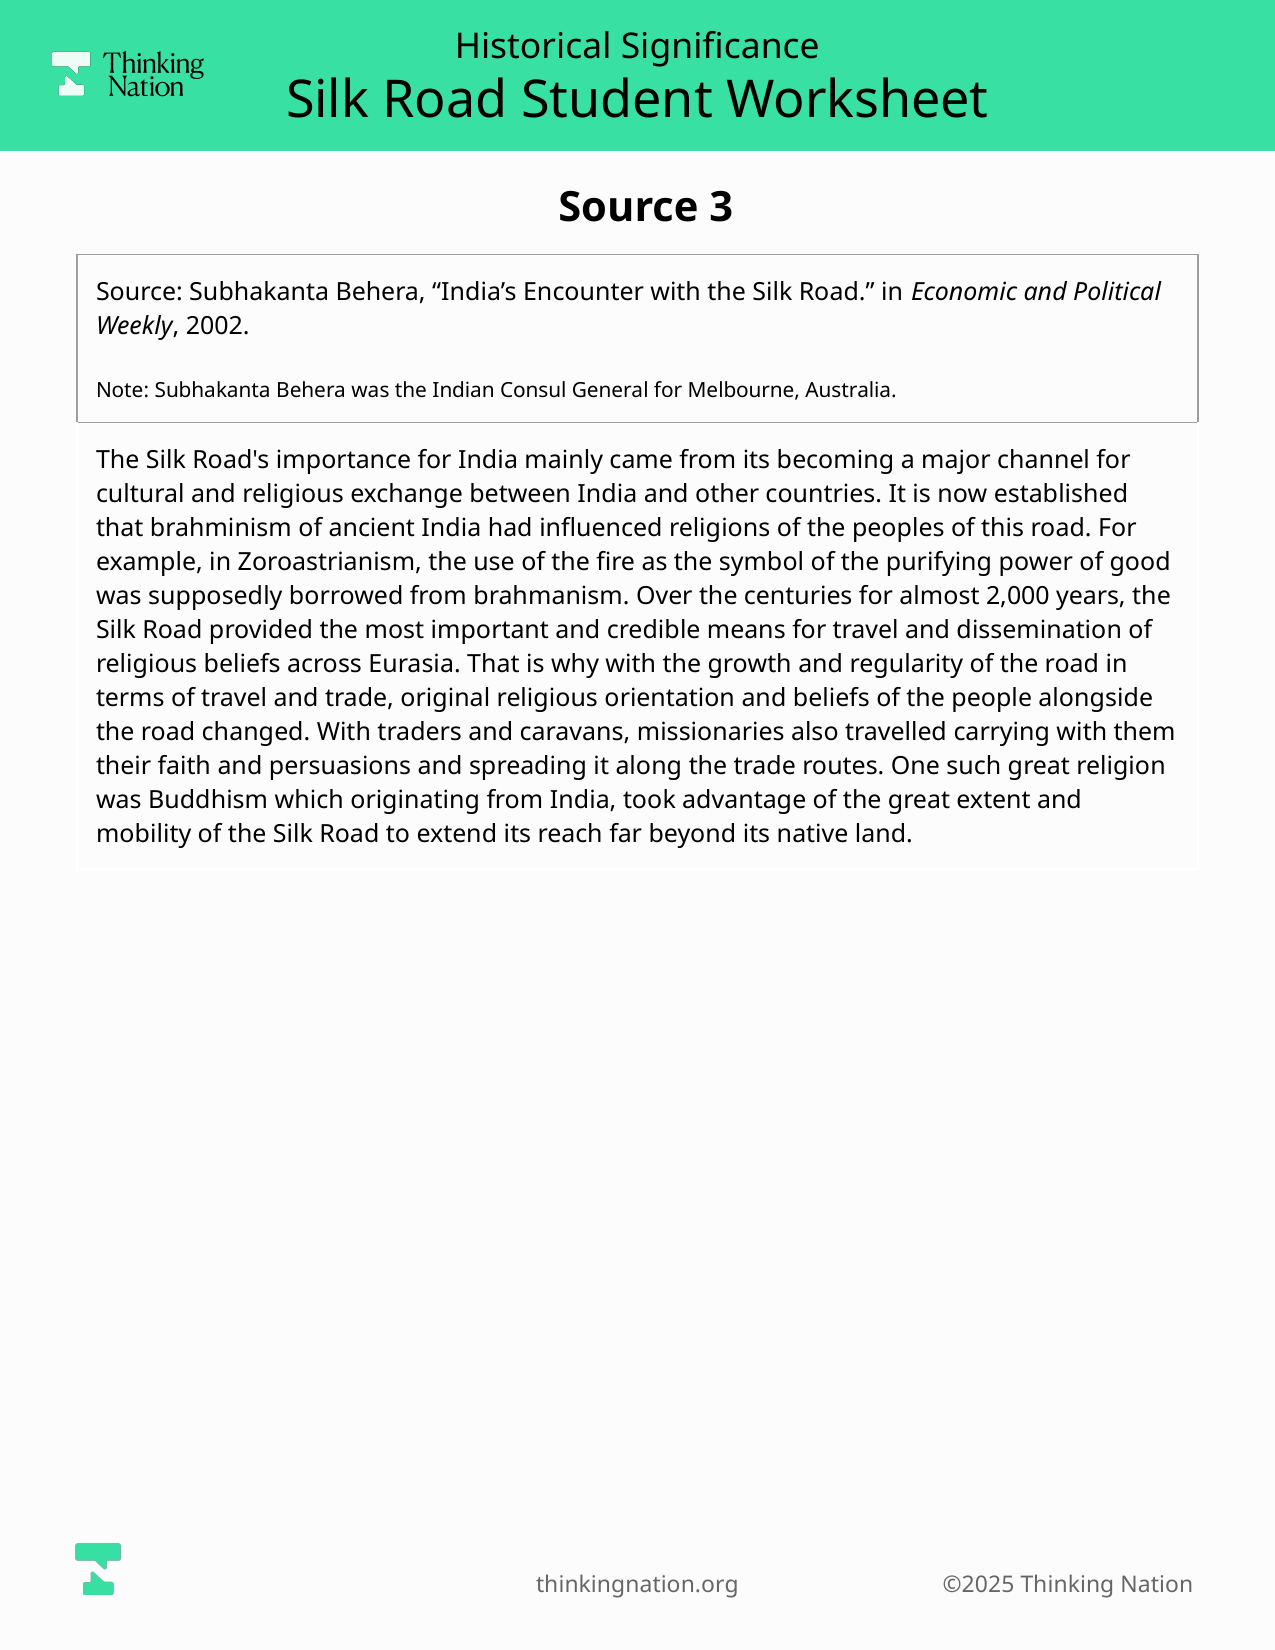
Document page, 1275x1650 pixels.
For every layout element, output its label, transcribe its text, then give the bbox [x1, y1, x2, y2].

table_cell The Silk Road's importance for India mainly came from its becoming a major channel for cultural and religious exchange between India and other countries. It is now established that brahminism of ancient India had influenced religions of the peoples of this road. For example, in Zoroastrianism, the use of the fire as the symbol of the purifying power of good was supposedly borrowed from brahmanism. Over the centuries for almost 2,000 years, the Silk Road provided the most important and credible means for travel and dissemination of religious beliefs across Eurasia. That is why with the growth and regularity of the road in terms of travel and trade, original religious orientation and beliefs of the people alongside the road changed. With traders and caravans, missionaries also travelled carrying with them their faith and persuasions and spreading it along the trade routes. One such great religion was Buddhism which originating from India, took advantage of the great extent and mobility of the Silk Road to extend its reach far beyond its native land. [78, 423, 1197, 868]
table_header Source: Subhakanta Behera, “India’s Encounter with the Silk Road.” in Economic and Political Weekly, 2002. Note: Subhakanta Behera was the Indian Consul General for Melbourne, Australia. [78, 255, 1197, 422]
picture [35, 37, 210, 110]
text_box thinkingnation.org [486, 1553, 789, 1605]
text_box Historical Significance Silk Road Student Worksheet [0, 0, 1275, 151]
text_box Source 3 [527, 165, 765, 237]
text_box ©2025 Thinking Nation [907, 1553, 1210, 1605]
picture [62, 1533, 134, 1605]
